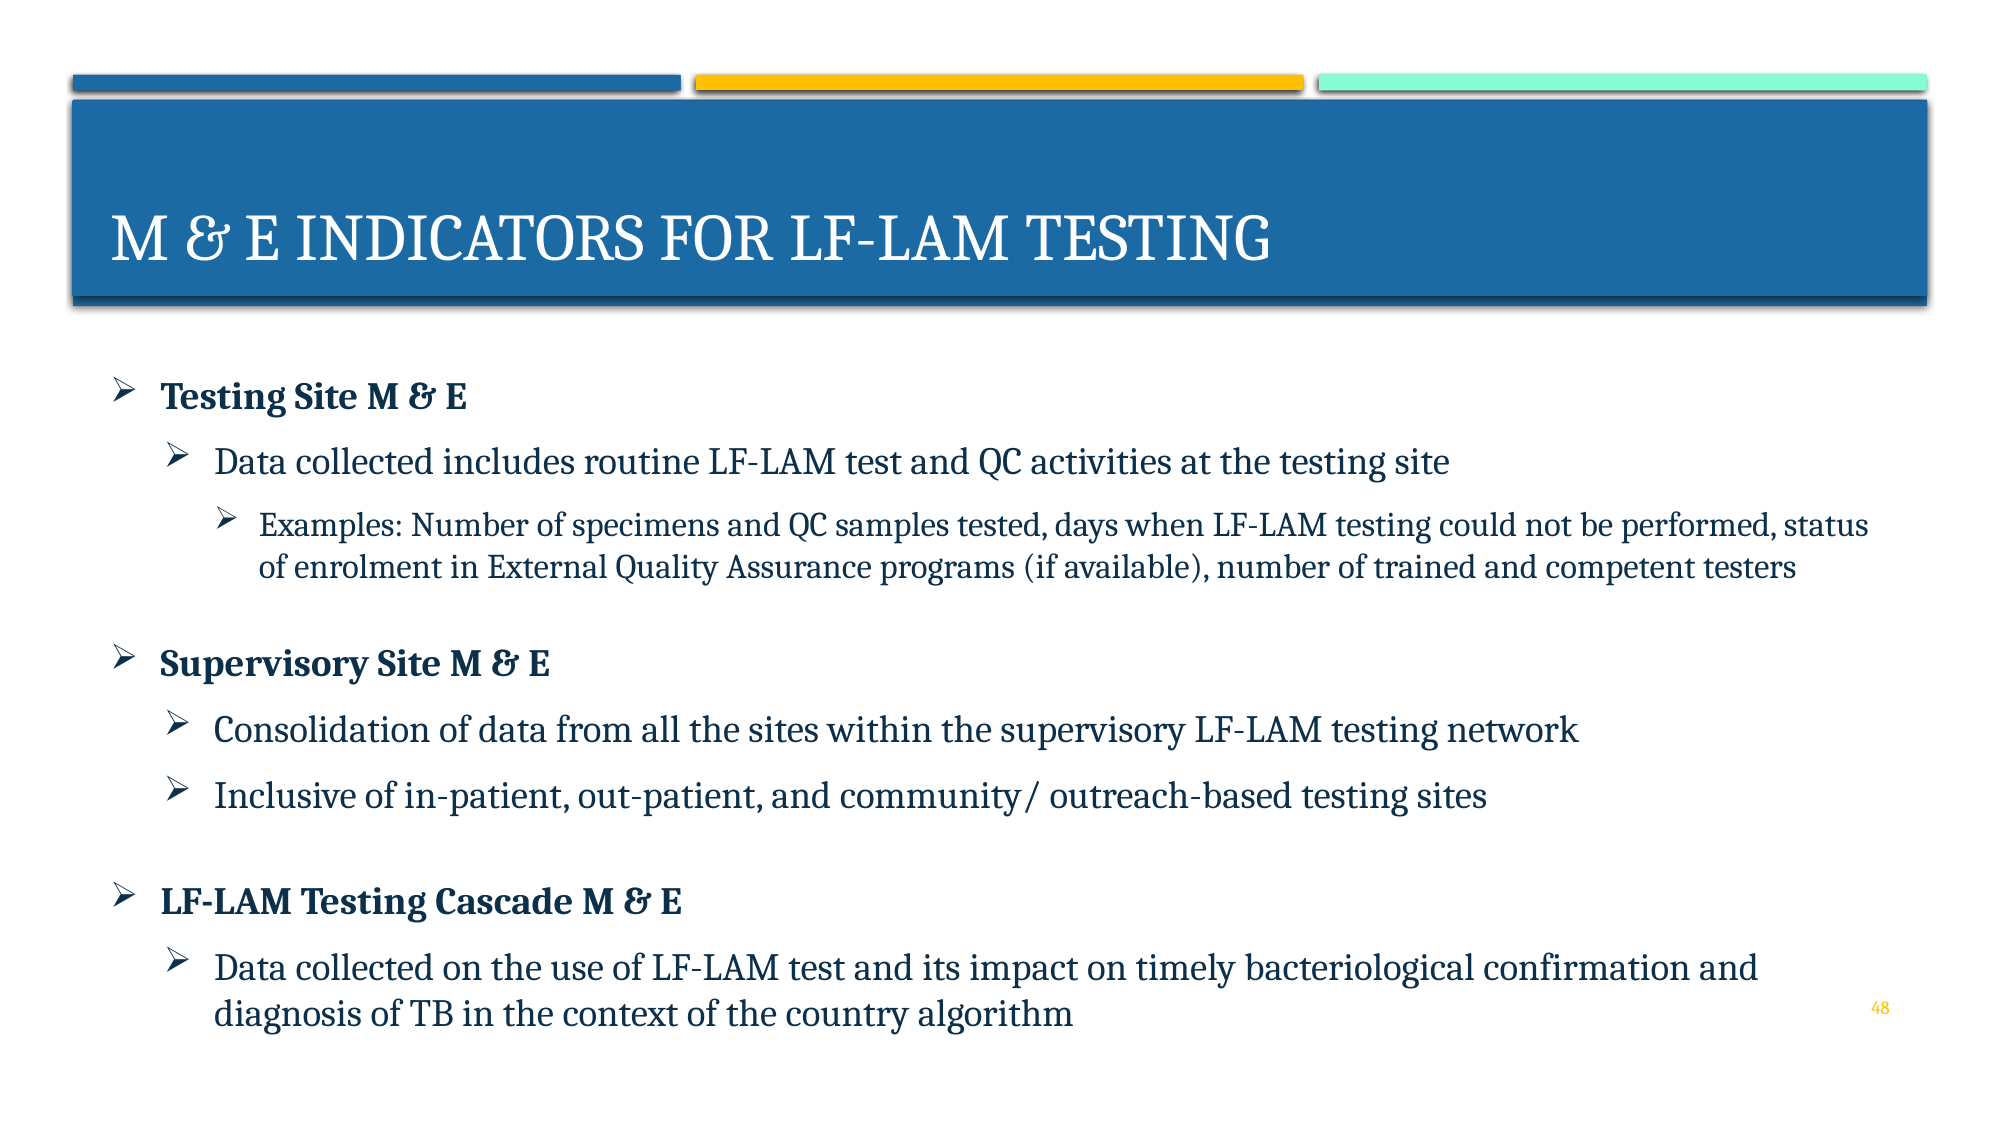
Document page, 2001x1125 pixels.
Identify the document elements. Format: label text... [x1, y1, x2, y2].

text_box [695, 74, 1304, 91]
text_box [72, 74, 682, 92]
title M & E indicators for lf-lam testing [95, 115, 1905, 282]
list Testing Site M & E Data collected includes routine LF-LAM test and QC activities at the testing site Examples: Number of specimens and QC samples tested, days when LF-LAM testing could not be performed, status of enrolment in External Quality Assurance programs (if available), number of trained and competent testers Supervisory Site M & E Consolidation of data from all the sites within the supervisory LF-LAM testing network Inclusive of in-patient, out-patient, and community/ outreach-based testing sites LF-LAM Testing Cascade M & E Data collected on the use of LF-LAM test and its impact on timely bacteriological confirmation and diagnosis of TB in the context of the country algorithm [95, 354, 1905, 1050]
text_box [1318, 73, 1928, 92]
text_box [71, 100, 1928, 297]
